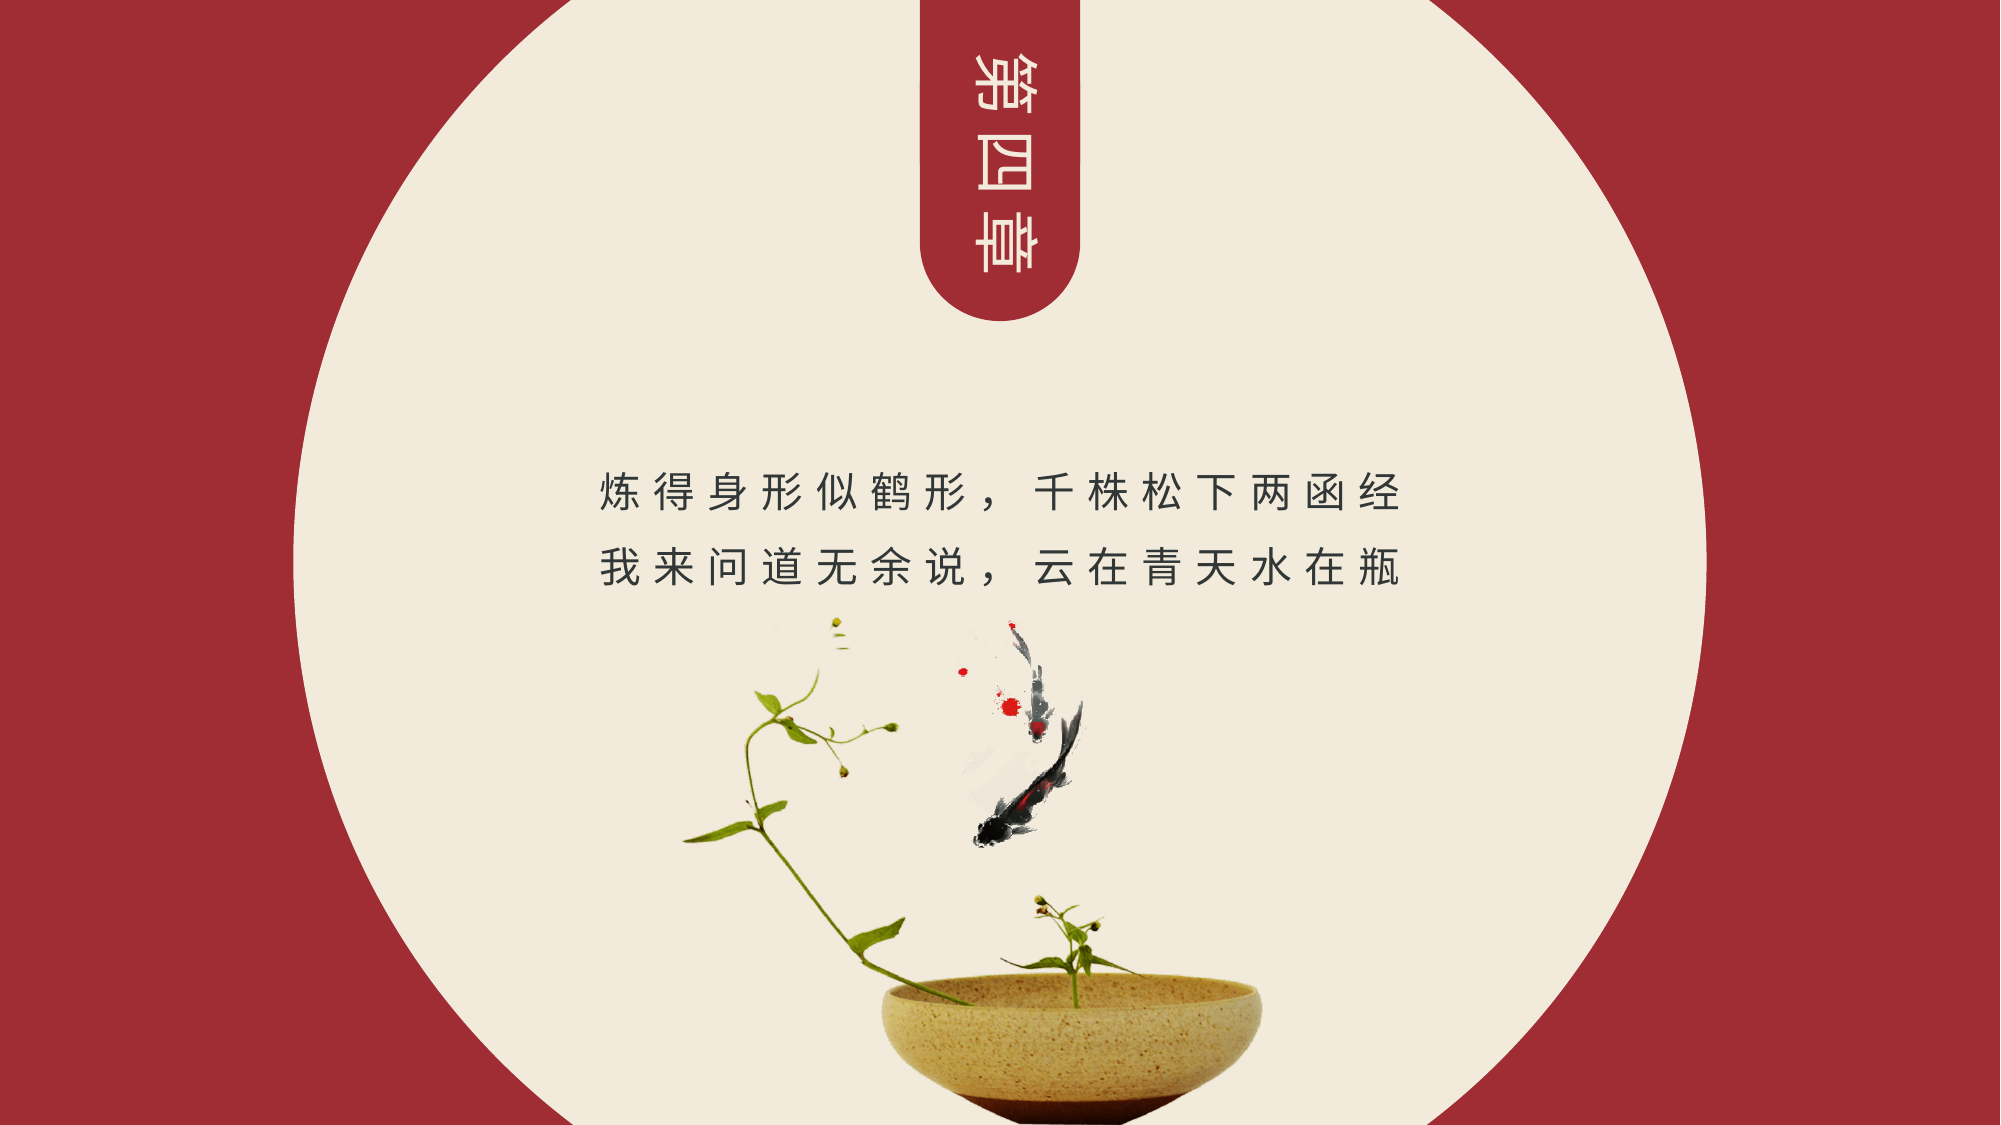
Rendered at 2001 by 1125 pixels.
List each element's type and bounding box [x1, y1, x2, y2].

text_box [662, 602, 1340, 1125]
text_box [537, 0, 1463, 591]
text_box [292, 26, 1708, 1125]
